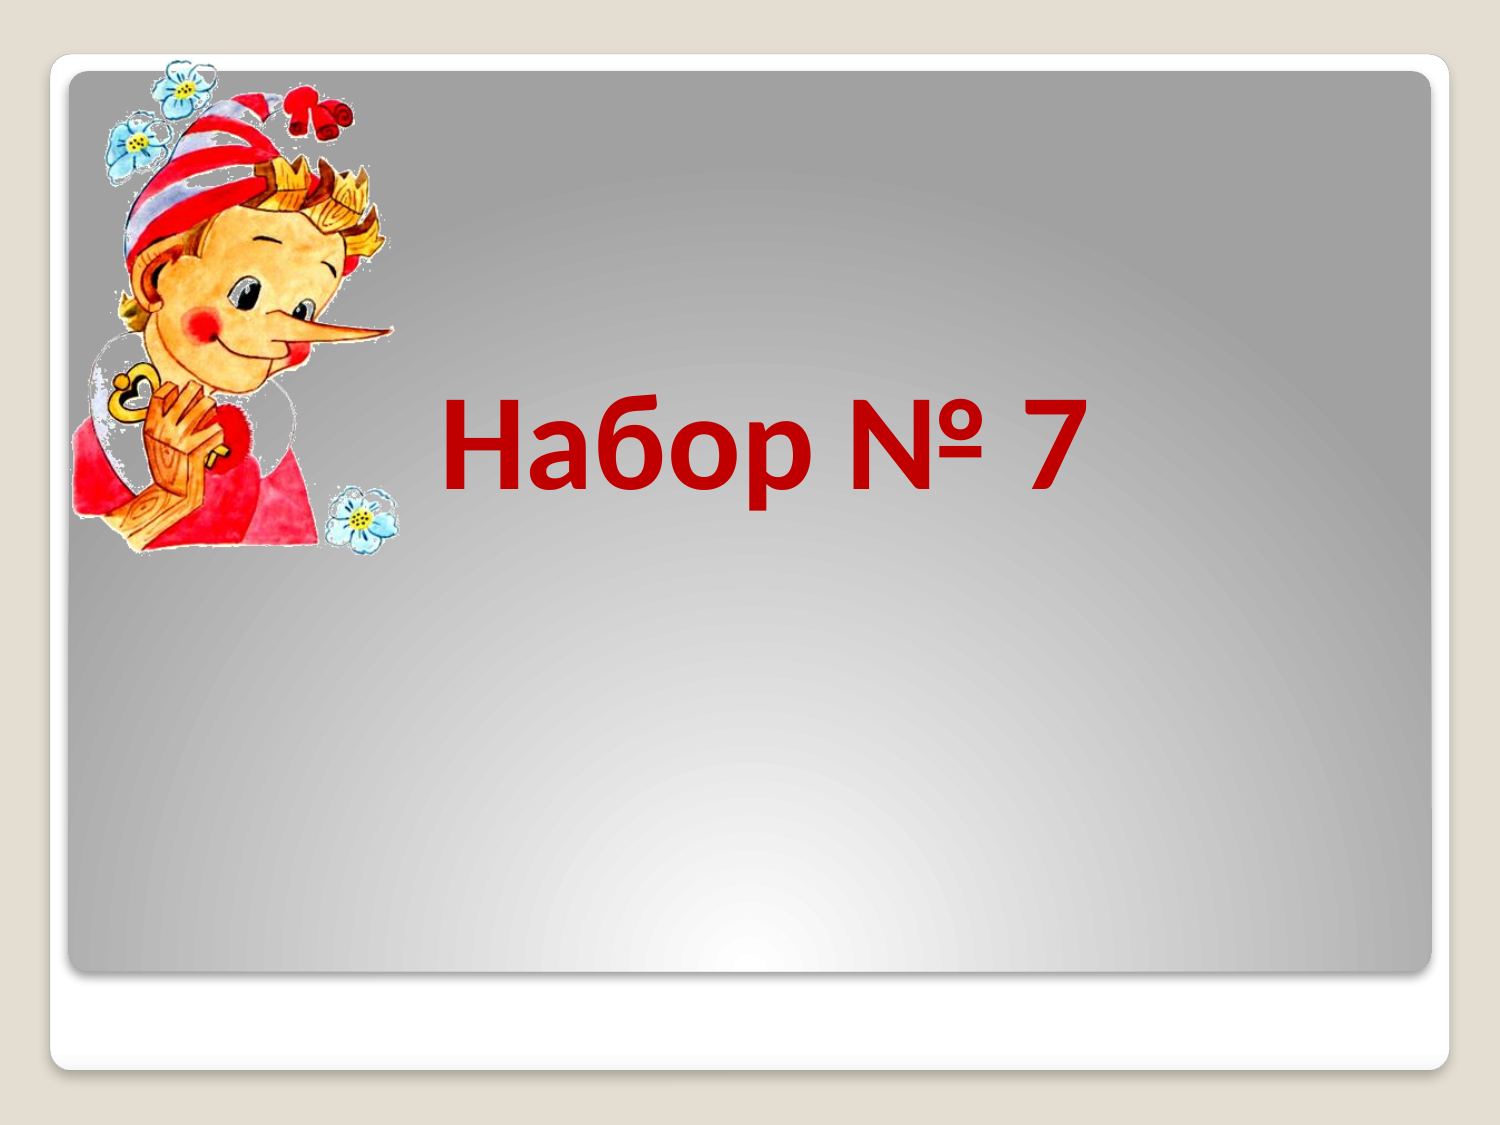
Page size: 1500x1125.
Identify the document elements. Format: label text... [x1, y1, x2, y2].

title Набор № 7 [411, 351, 1437, 524]
picture [70, 58, 404, 556]
